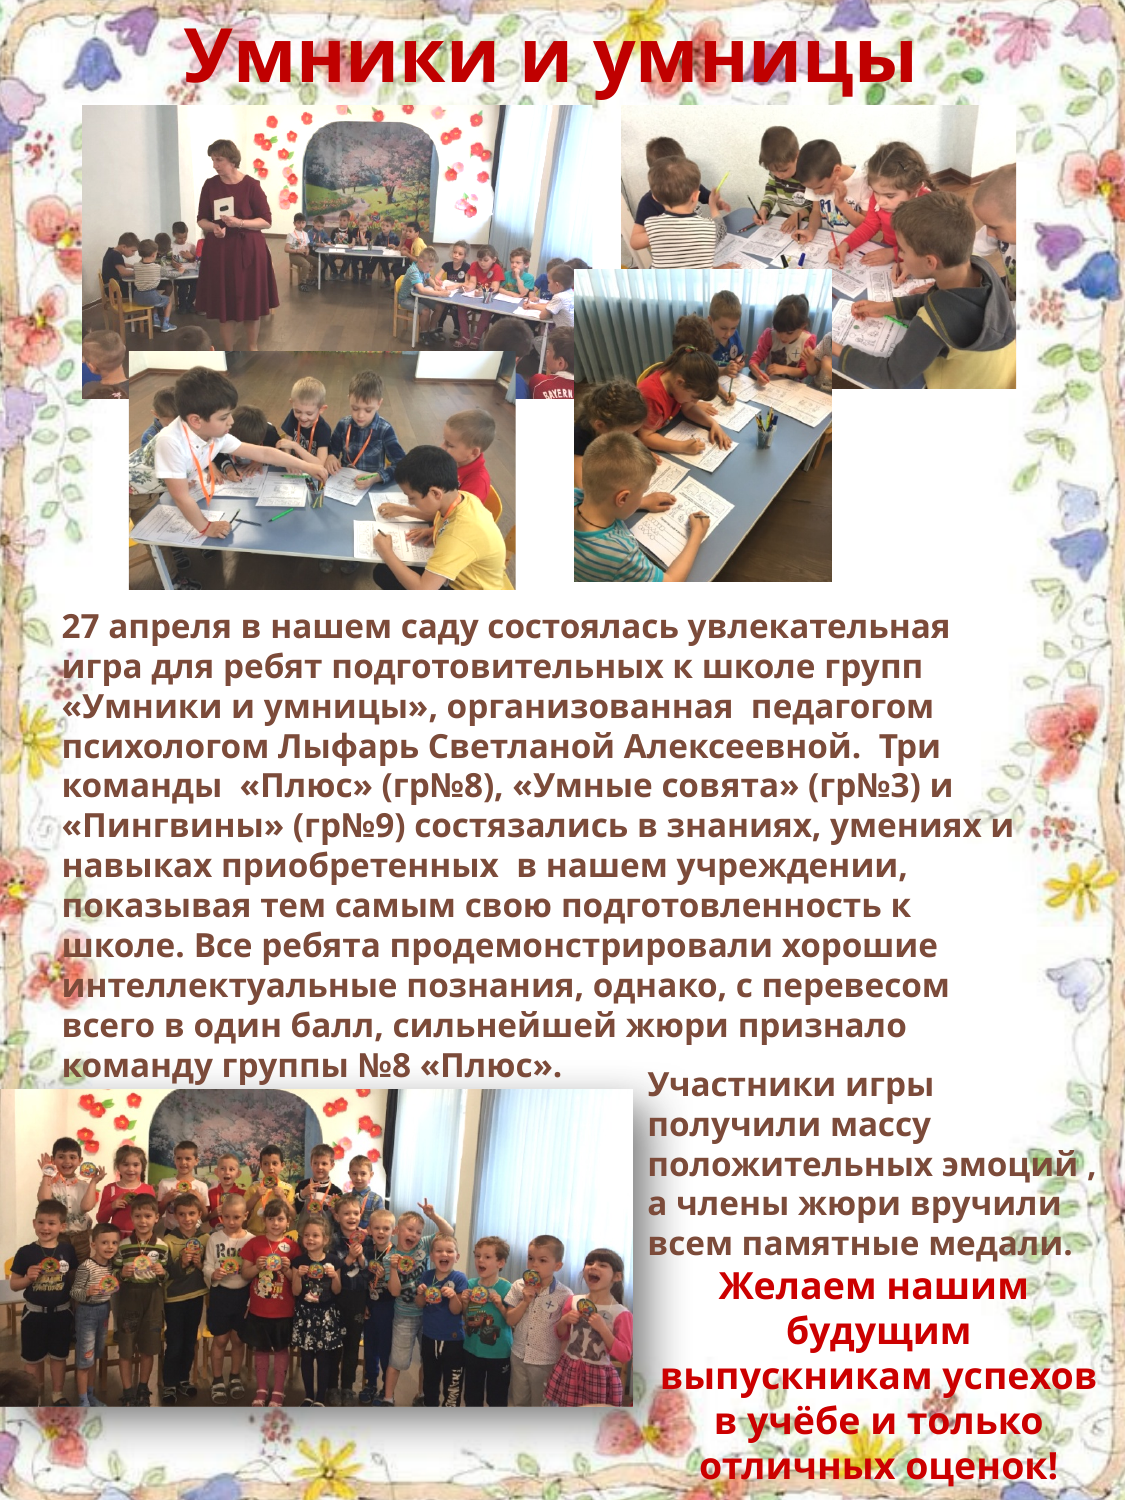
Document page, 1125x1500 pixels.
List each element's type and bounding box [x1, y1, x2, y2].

text_box [0, 0, 1125, 1500]
